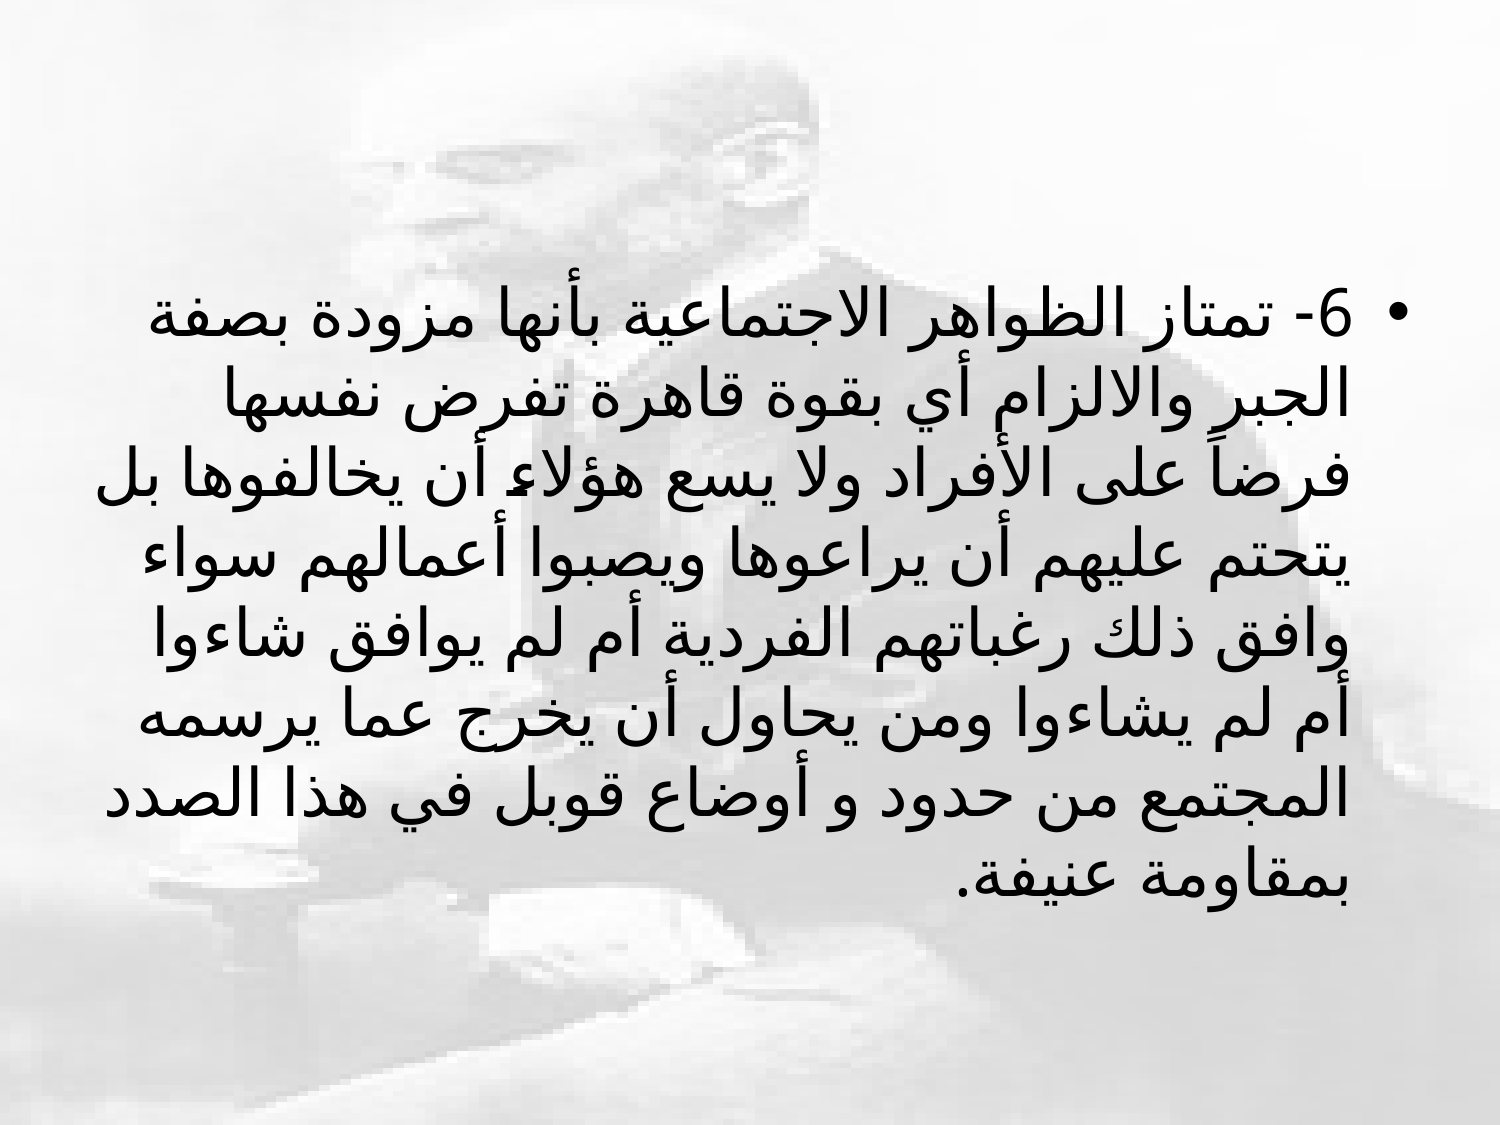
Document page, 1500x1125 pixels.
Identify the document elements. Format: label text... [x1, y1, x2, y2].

list 6- تمتاز الظواهر الاجتماعية بأنها مزودة بصفة الجبر والالزام أي بقوة قاهرة تفرض نفسها فرضاً على الأفراد ولا يسع هؤلاء أن يخالفوها بل يتحتم عليهم أن يراعوها ويصبوا أعمالهم سواء وافق ذلك رغباتهم الفردية أم لم يوافق شاءوا أم لم يشاءوا ومن يحاول أن يخرج عما يرسمه المجتمع من حدود و أوضاع قوبل في هذا الصدد بمقاومة عنيفة. [75, 262, 1425, 1005]
